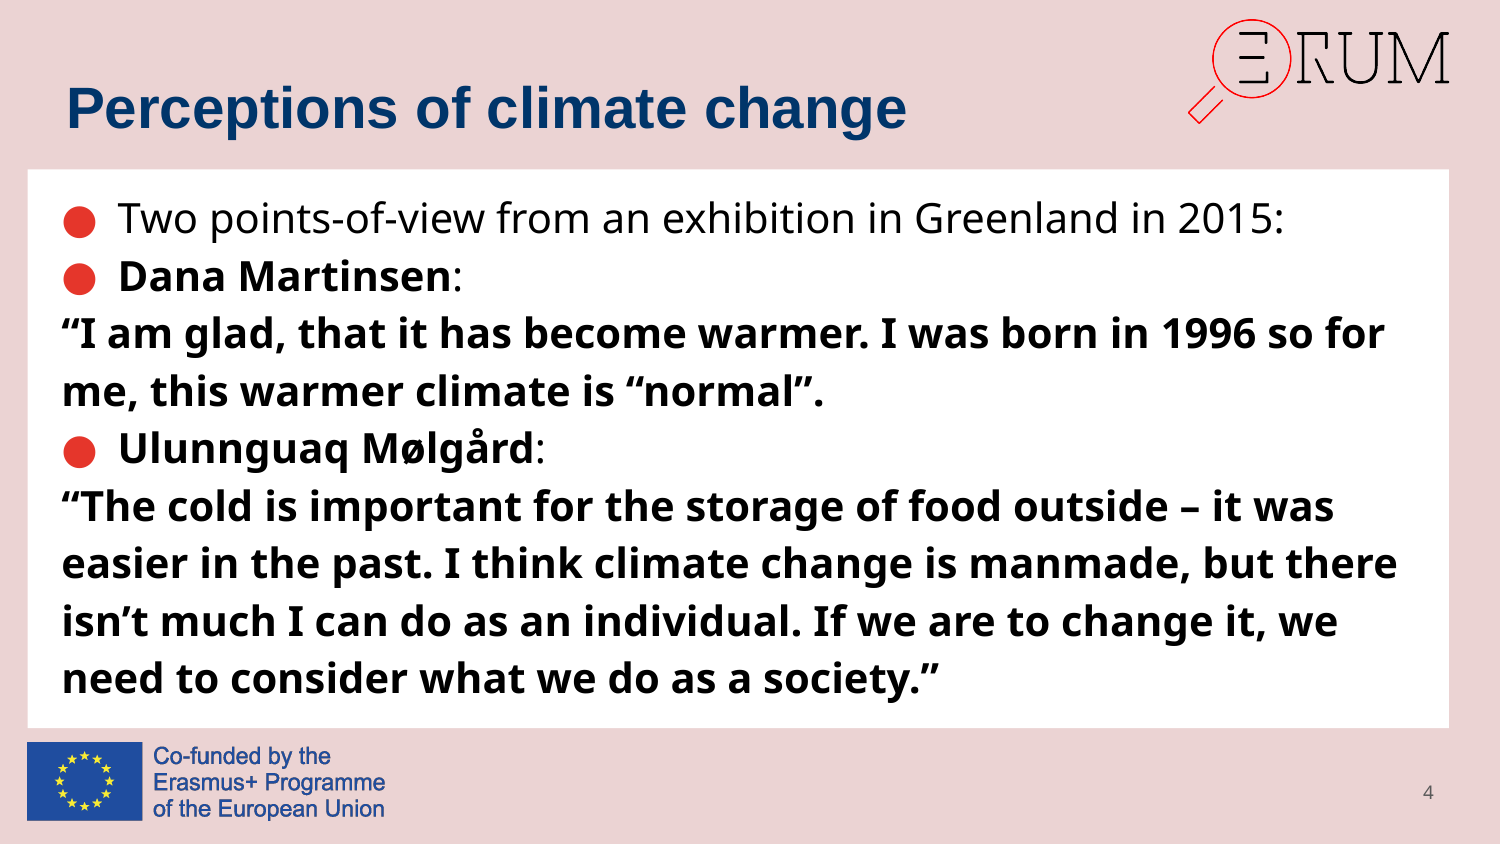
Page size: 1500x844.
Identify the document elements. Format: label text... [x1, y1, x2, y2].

picture [27, 742, 385, 821]
picture [1136, 0, 1500, 137]
list Two points-of-view from an exhibition in Greenland in 2015: Dana Martinsen: “I am glad, that it has become warmer. I was born in 1996 so for me, this warmer climate is “normal”. Ulunnguaq Mølgård: “The cold is important for the storage of food outside – it was easier in the past. I think climate change is manmade, but there isn’t much I can do as an individual. If we are to change it, we need to consider what we do as a society.” [27, 169, 1449, 729]
title Perceptions of climate change [51, 55, 1168, 150]
slide_number 4 [1358, 761, 1449, 826]
